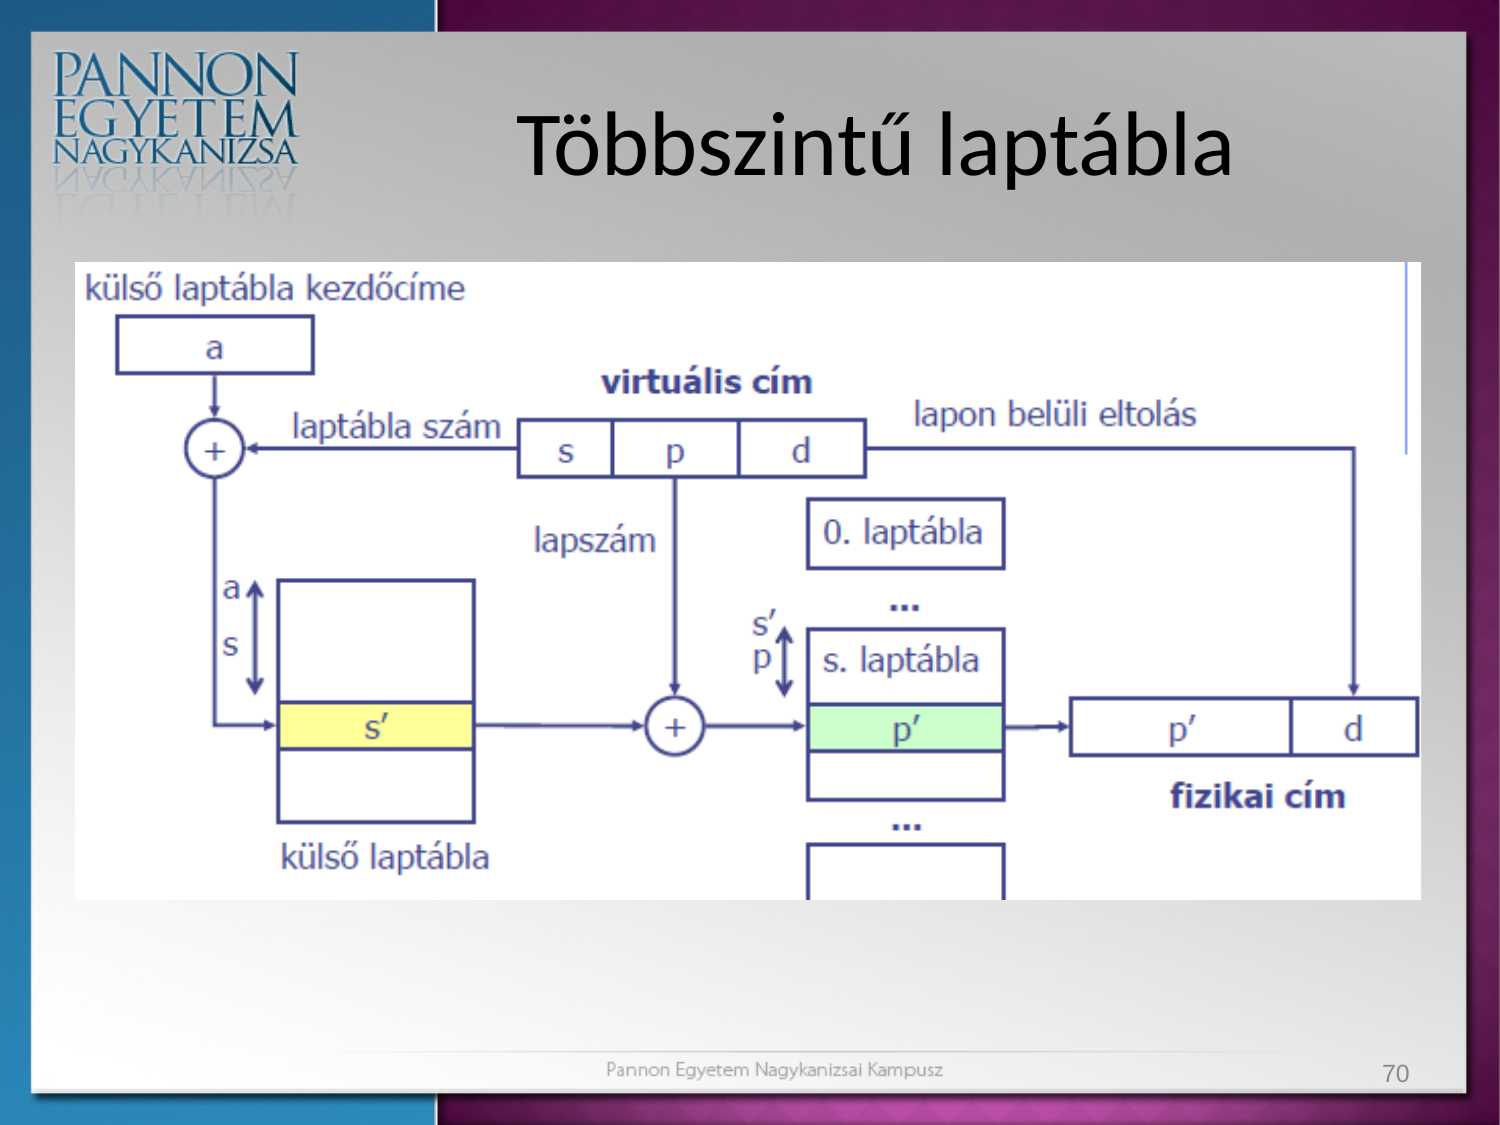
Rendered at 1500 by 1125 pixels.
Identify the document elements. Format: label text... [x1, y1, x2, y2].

title Többszintű laptábla [328, 45, 1425, 233]
picture [0, 0, 1500, 1125]
slide_number 70 [1074, 1042, 1425, 1103]
